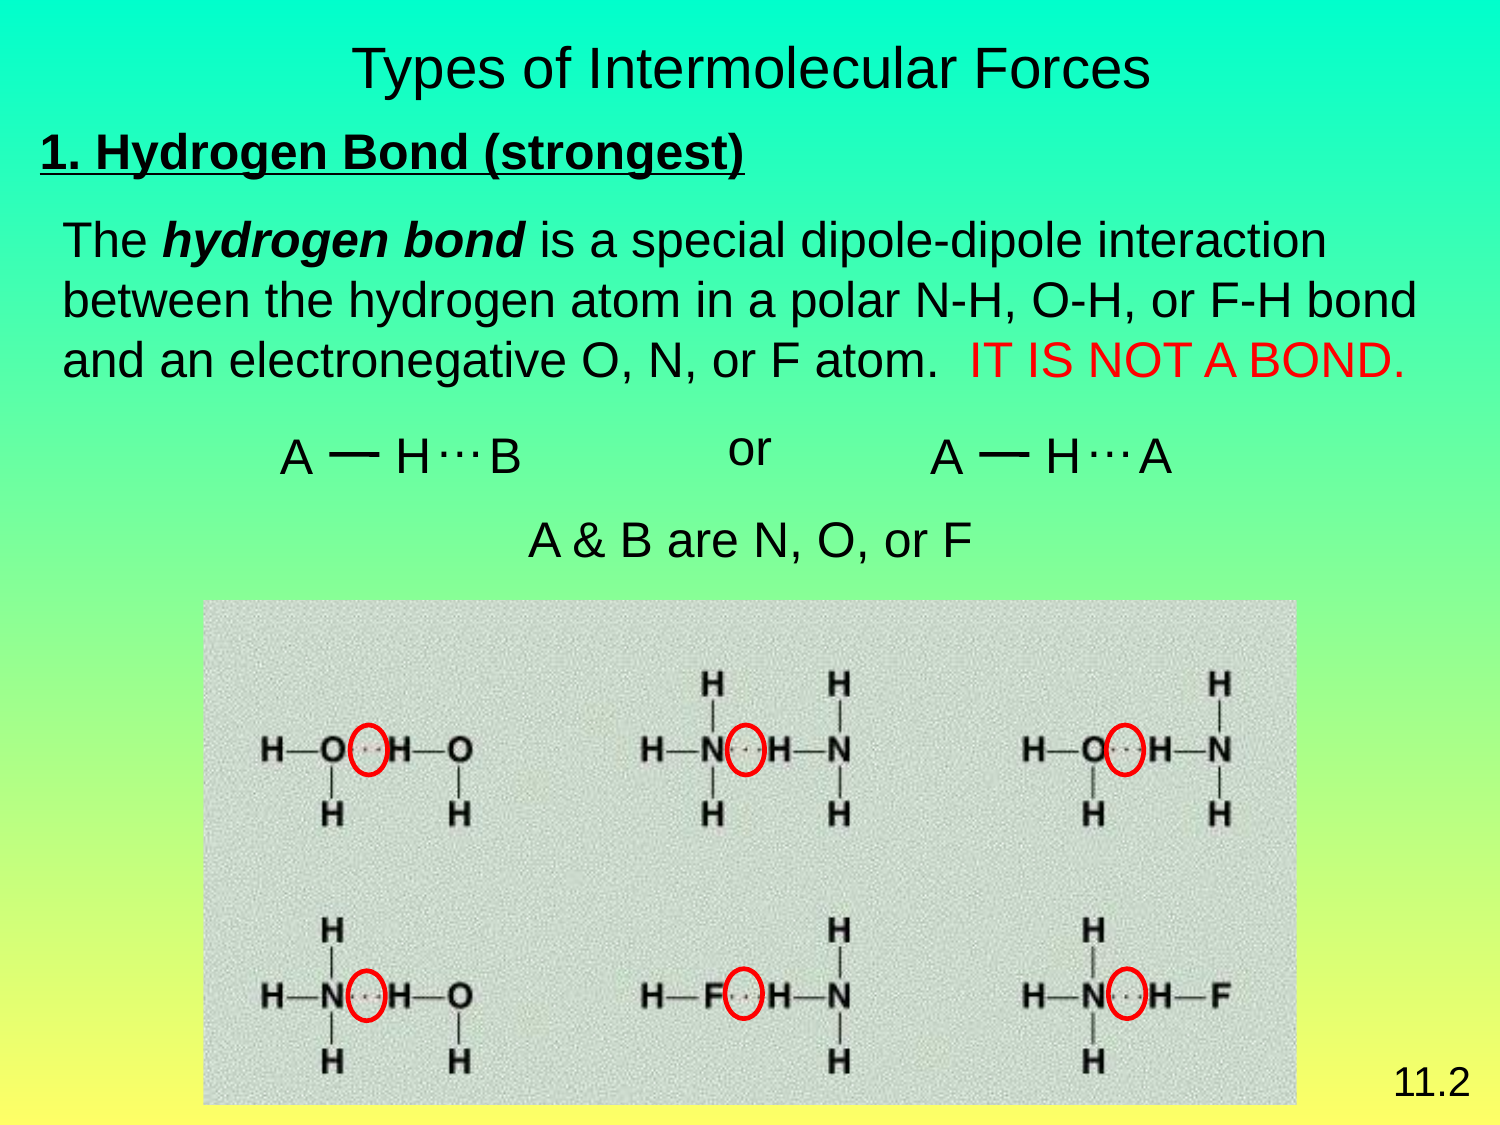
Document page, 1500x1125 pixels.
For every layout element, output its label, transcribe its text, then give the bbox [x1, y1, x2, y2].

text_box A & B are N, O, or F [513, 500, 989, 575]
picture [203, 599, 1297, 1106]
text_box The hydrogen bond is a special dipole-dipole interaction between the hydrogen atom in a polar N-H, O-H, or F-H bond and an electronegative O, N, or F atom. IT IS NOT A BOND. [47, 199, 1463, 395]
text_box 1. Hydrogen Bond (strongest) [24, 112, 1463, 188]
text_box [347, 724, 1146, 1022]
text_box 11.2 [1377, 1047, 1486, 1113]
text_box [264, 399, 1188, 493]
text_box Types of Intermolecular Forces [336, 23, 1169, 108]
